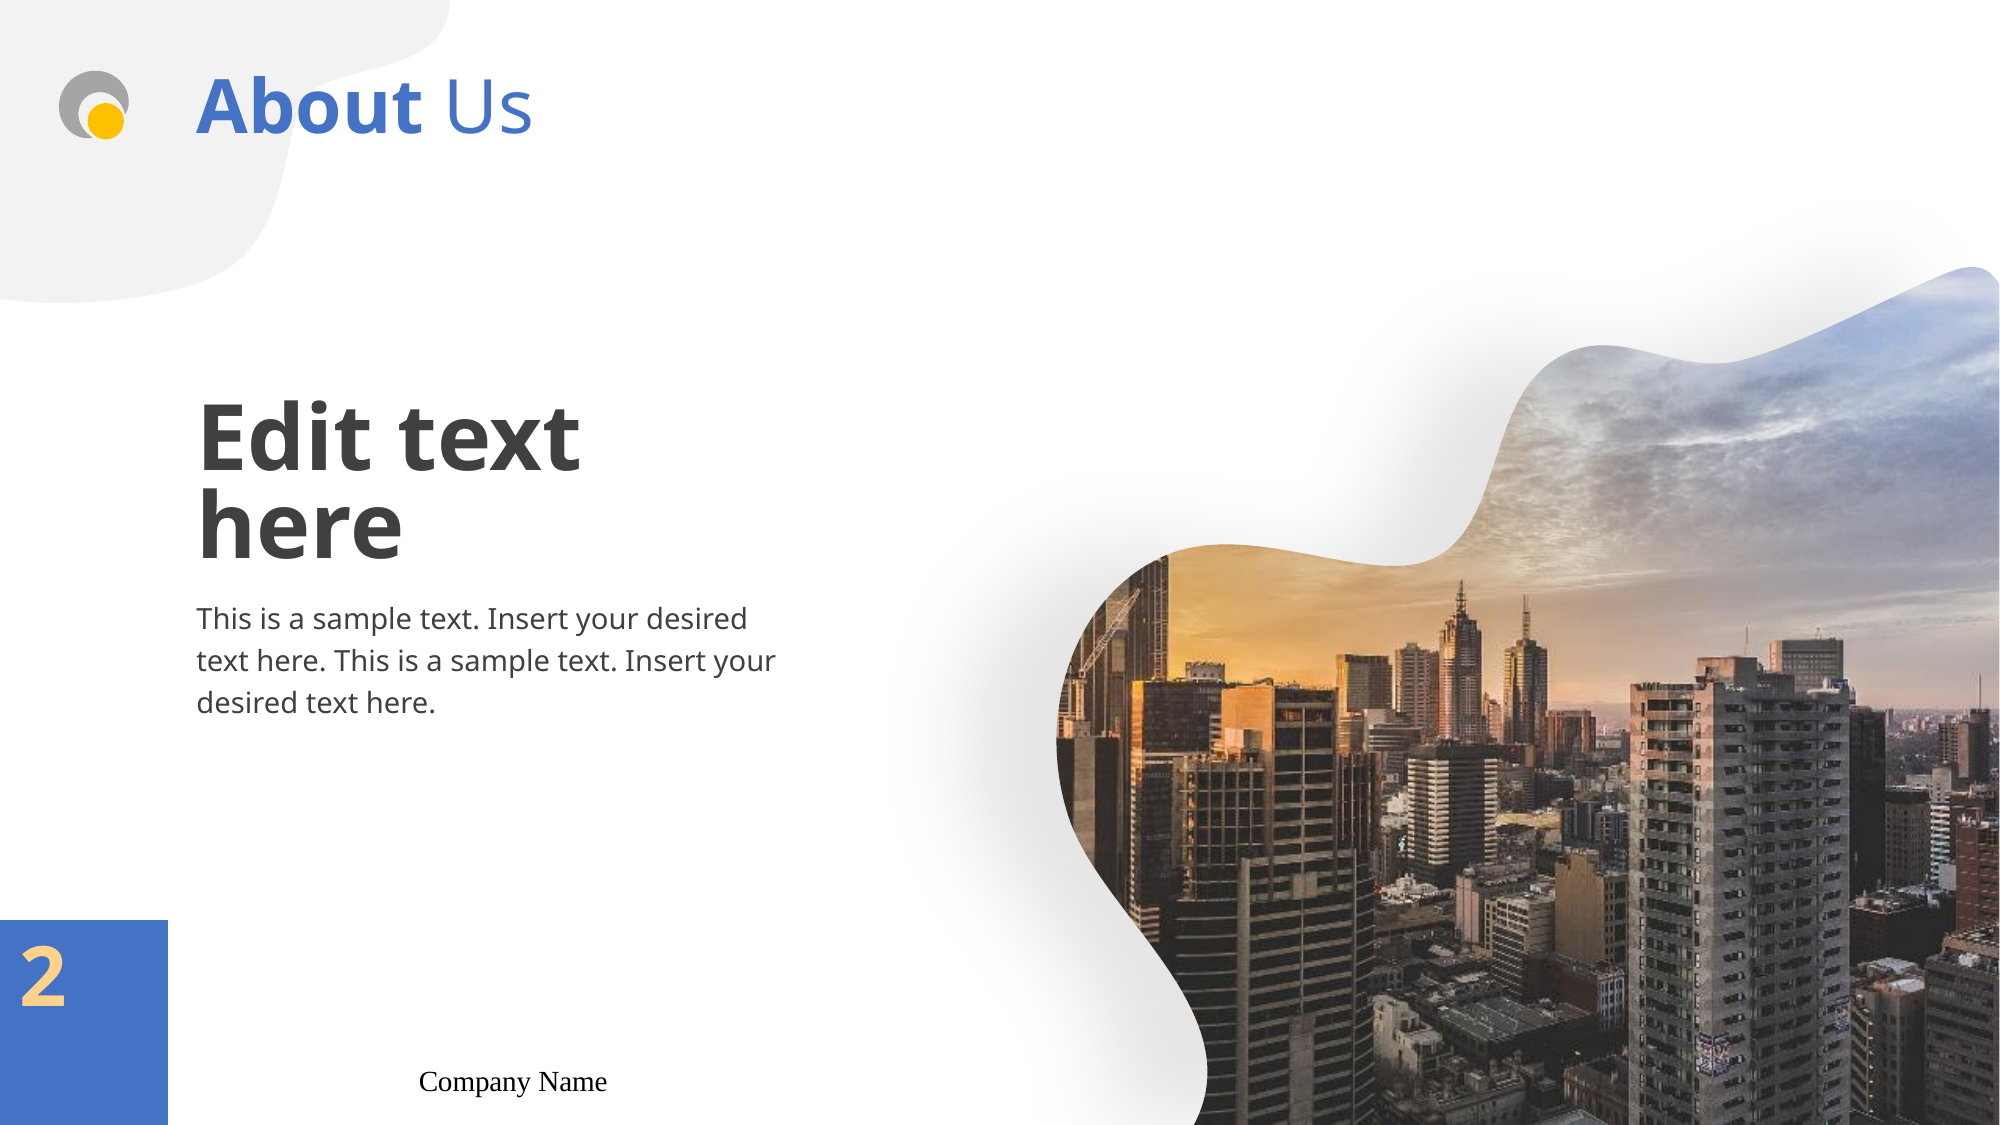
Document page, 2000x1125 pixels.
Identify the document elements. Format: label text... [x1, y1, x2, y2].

slide_number 2 [19, 920, 168, 1041]
picture [1056, 266, 2000, 1125]
footer Company Name [196, 1050, 830, 1110]
title About Us [196, 45, 1900, 162]
text_box Edit text here [196, 392, 788, 584]
text_box This is a sample text. Insert your desired text here. This is a sample text. Insert your desired text here. [196, 593, 788, 720]
